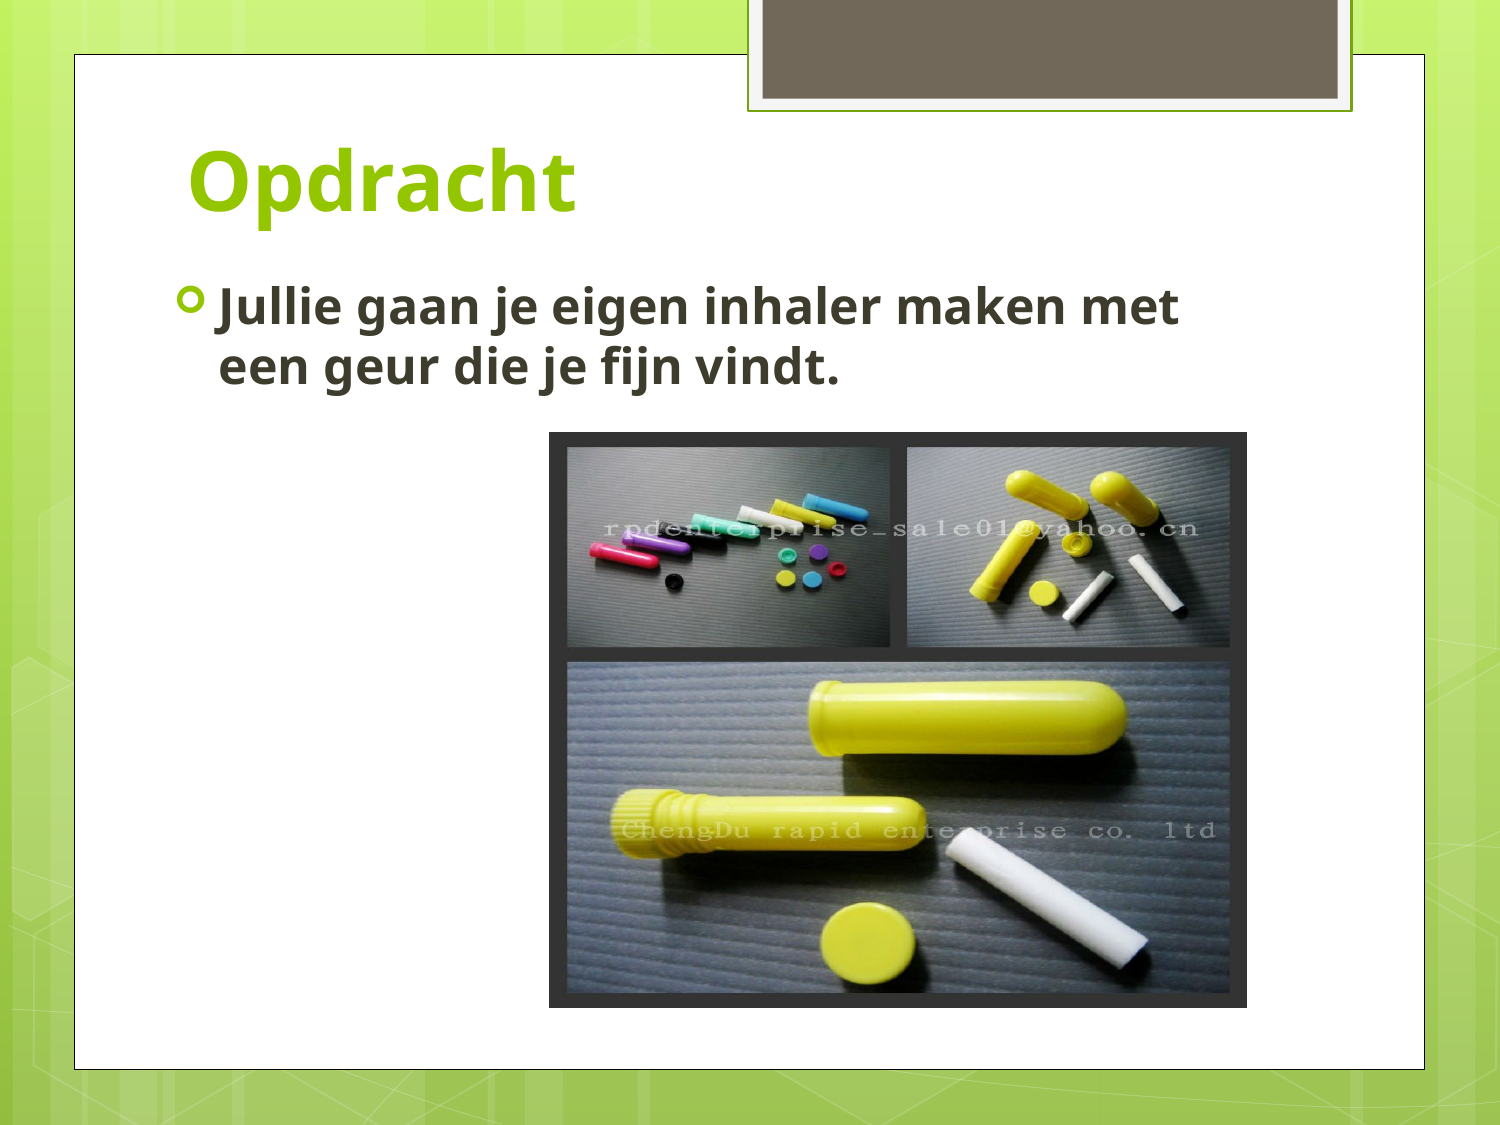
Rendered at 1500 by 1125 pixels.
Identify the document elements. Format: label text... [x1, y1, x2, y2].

title Opdracht [171, 113, 1324, 236]
list Jullie gaan je eigen inhaler maken met een geur die je fijn vindt. [147, 267, 1283, 957]
picture [548, 432, 1247, 1009]
